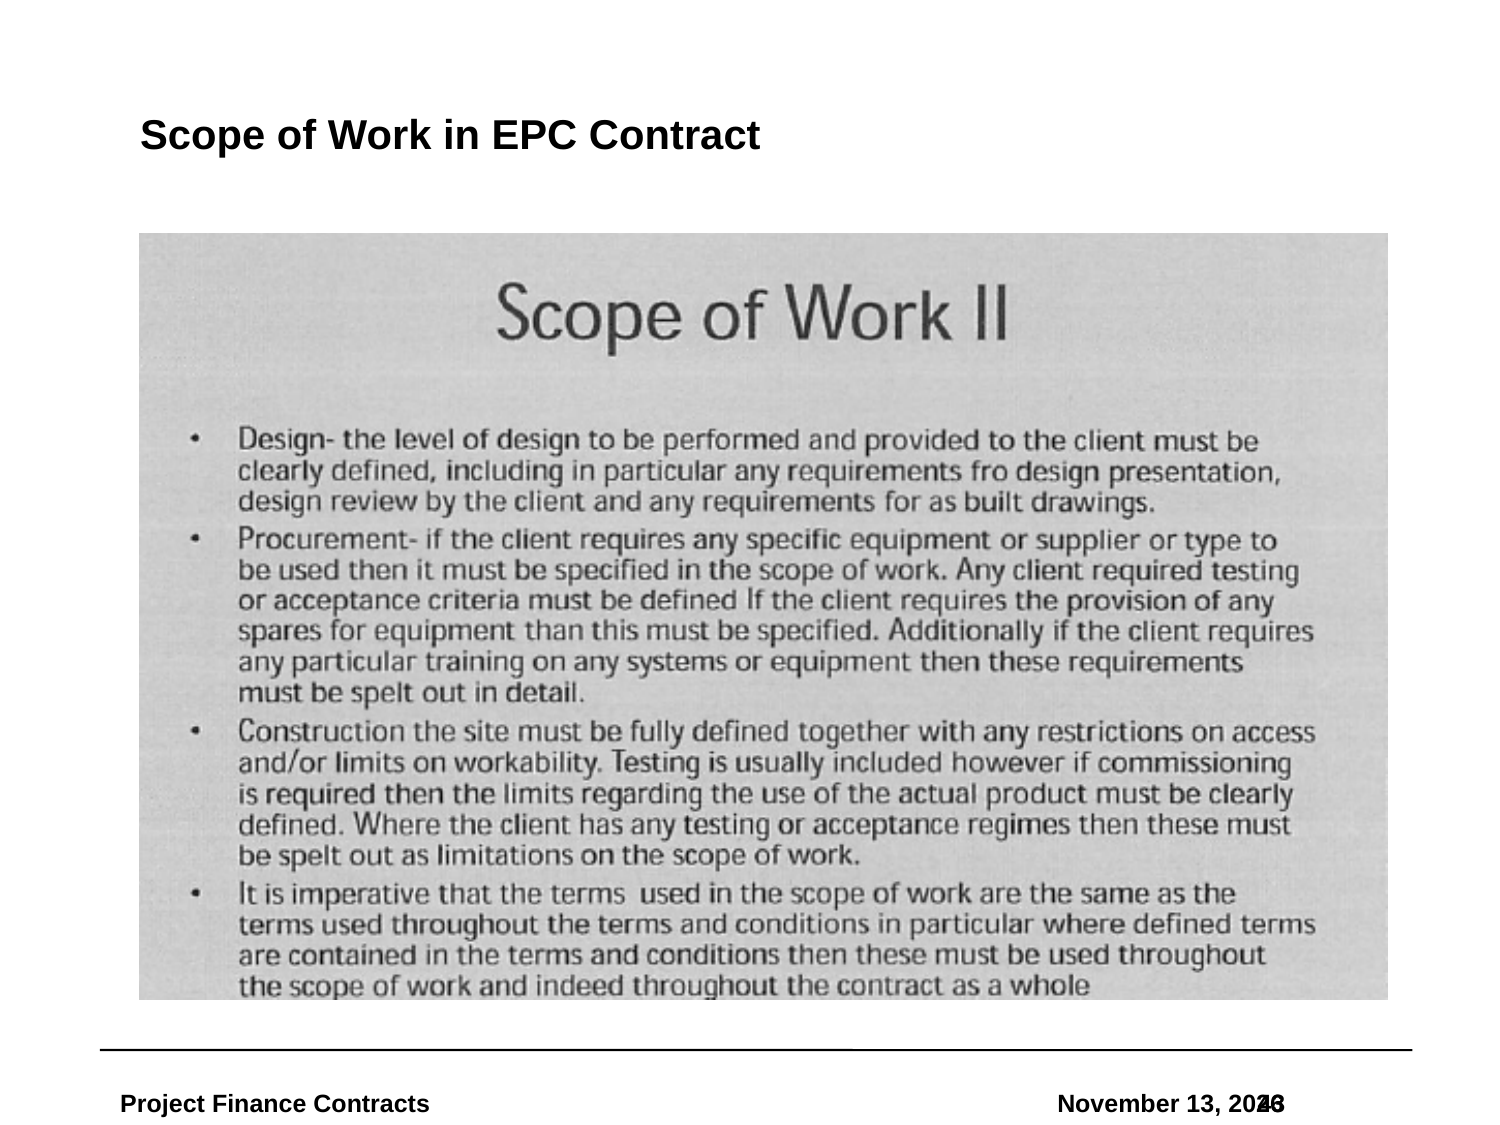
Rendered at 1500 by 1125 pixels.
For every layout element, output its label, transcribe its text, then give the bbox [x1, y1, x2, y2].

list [139, 233, 1388, 1001]
title Scope of Work in EPC Contract [124, 99, 1288, 226]
